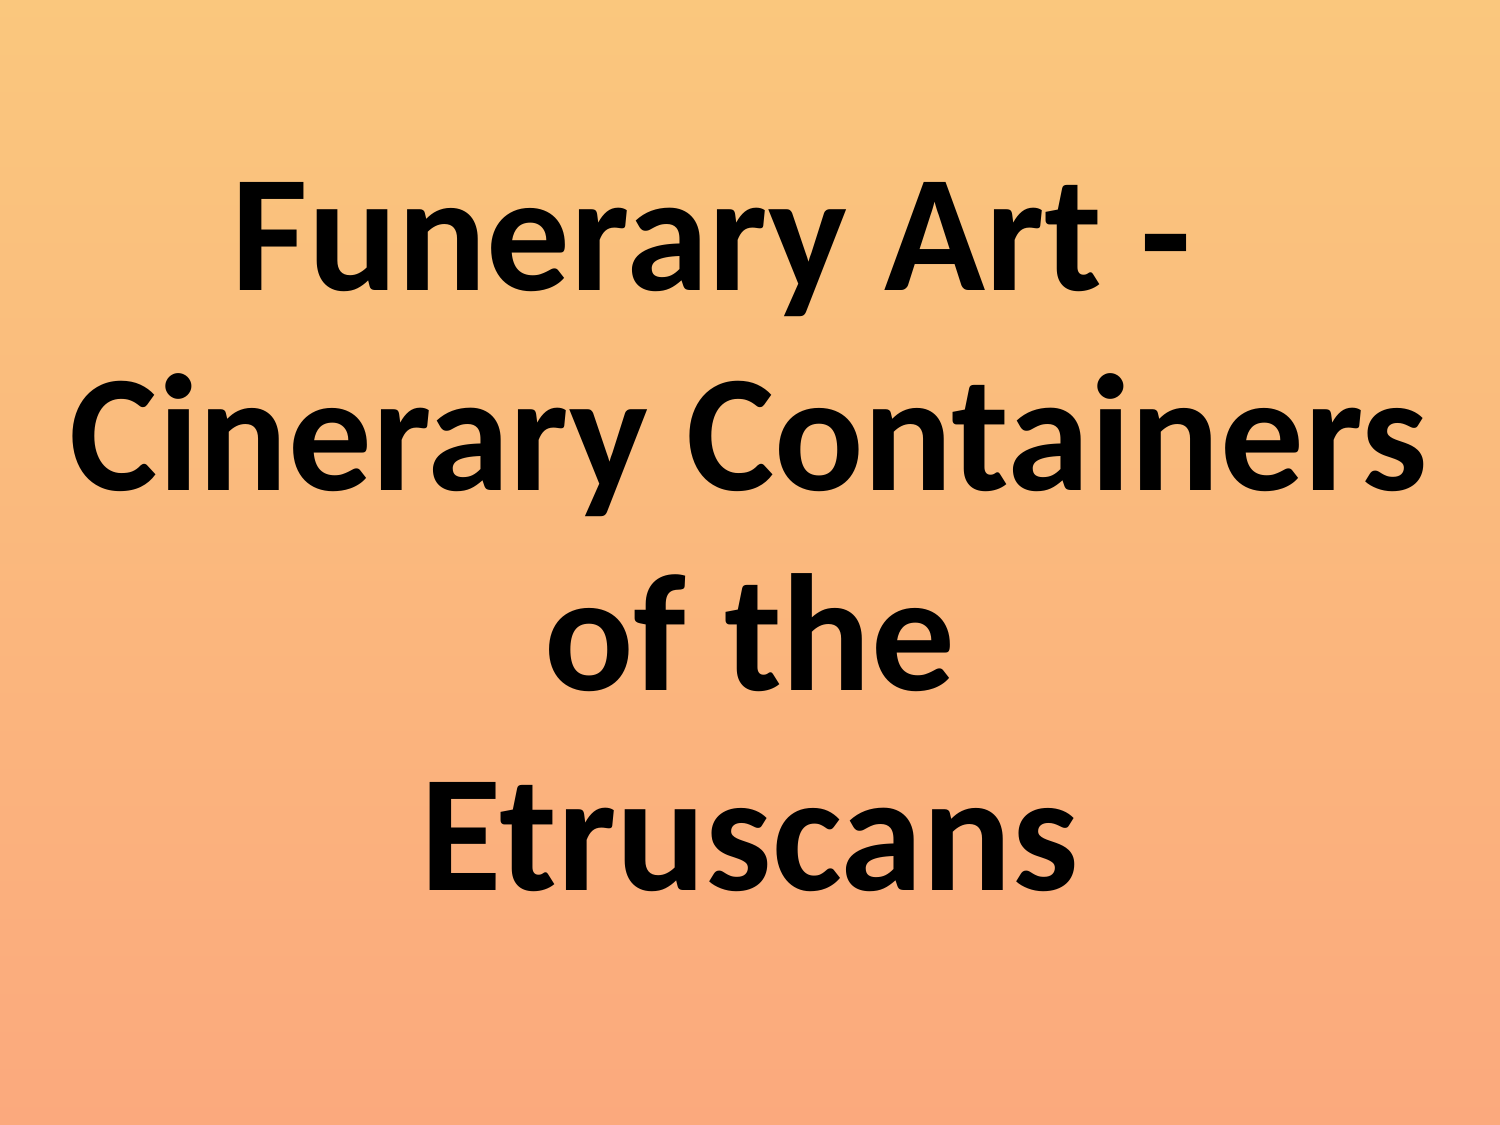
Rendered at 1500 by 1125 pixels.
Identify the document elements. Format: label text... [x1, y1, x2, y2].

text_box Funerary Art - Cinerary Containers of the Etruscans [0, 116, 1500, 932]
